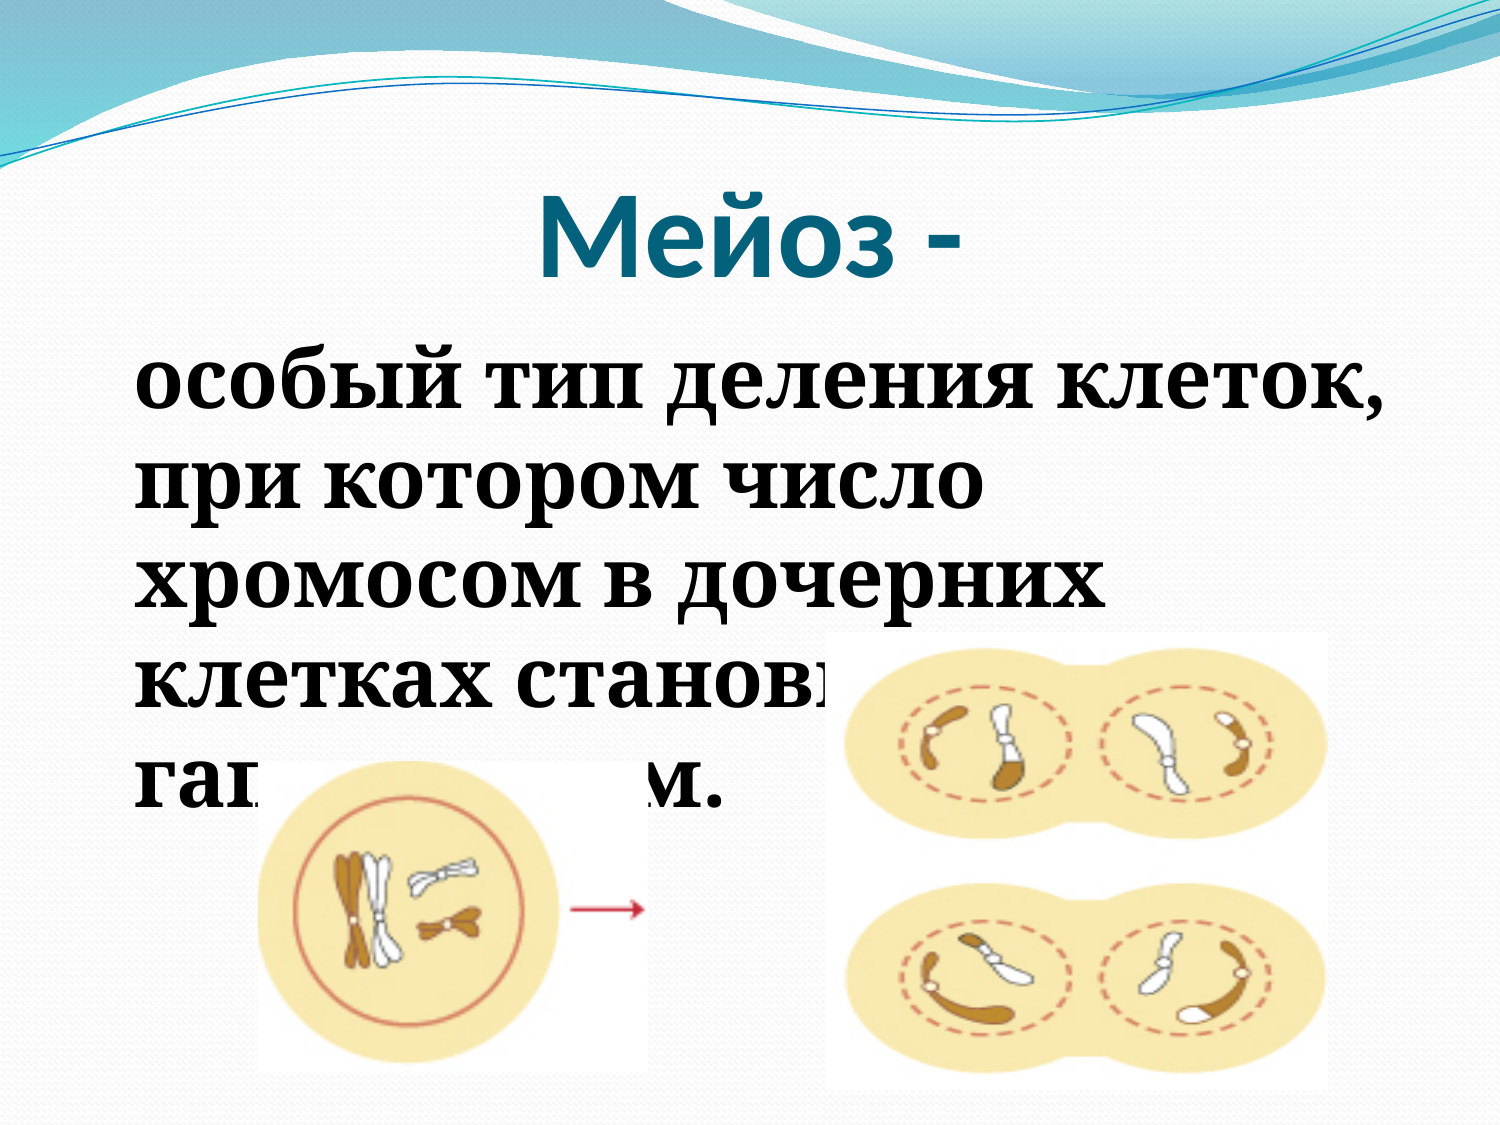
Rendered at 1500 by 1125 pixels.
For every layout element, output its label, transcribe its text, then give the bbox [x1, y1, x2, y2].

list особый тип деления клеток, при котором число хромосом в дочерних клетках становится гаплоидным. [75, 317, 1425, 1038]
title Мейоз - [75, 115, 1425, 303]
picture [824, 632, 1329, 1091]
picture [257, 761, 649, 1072]
